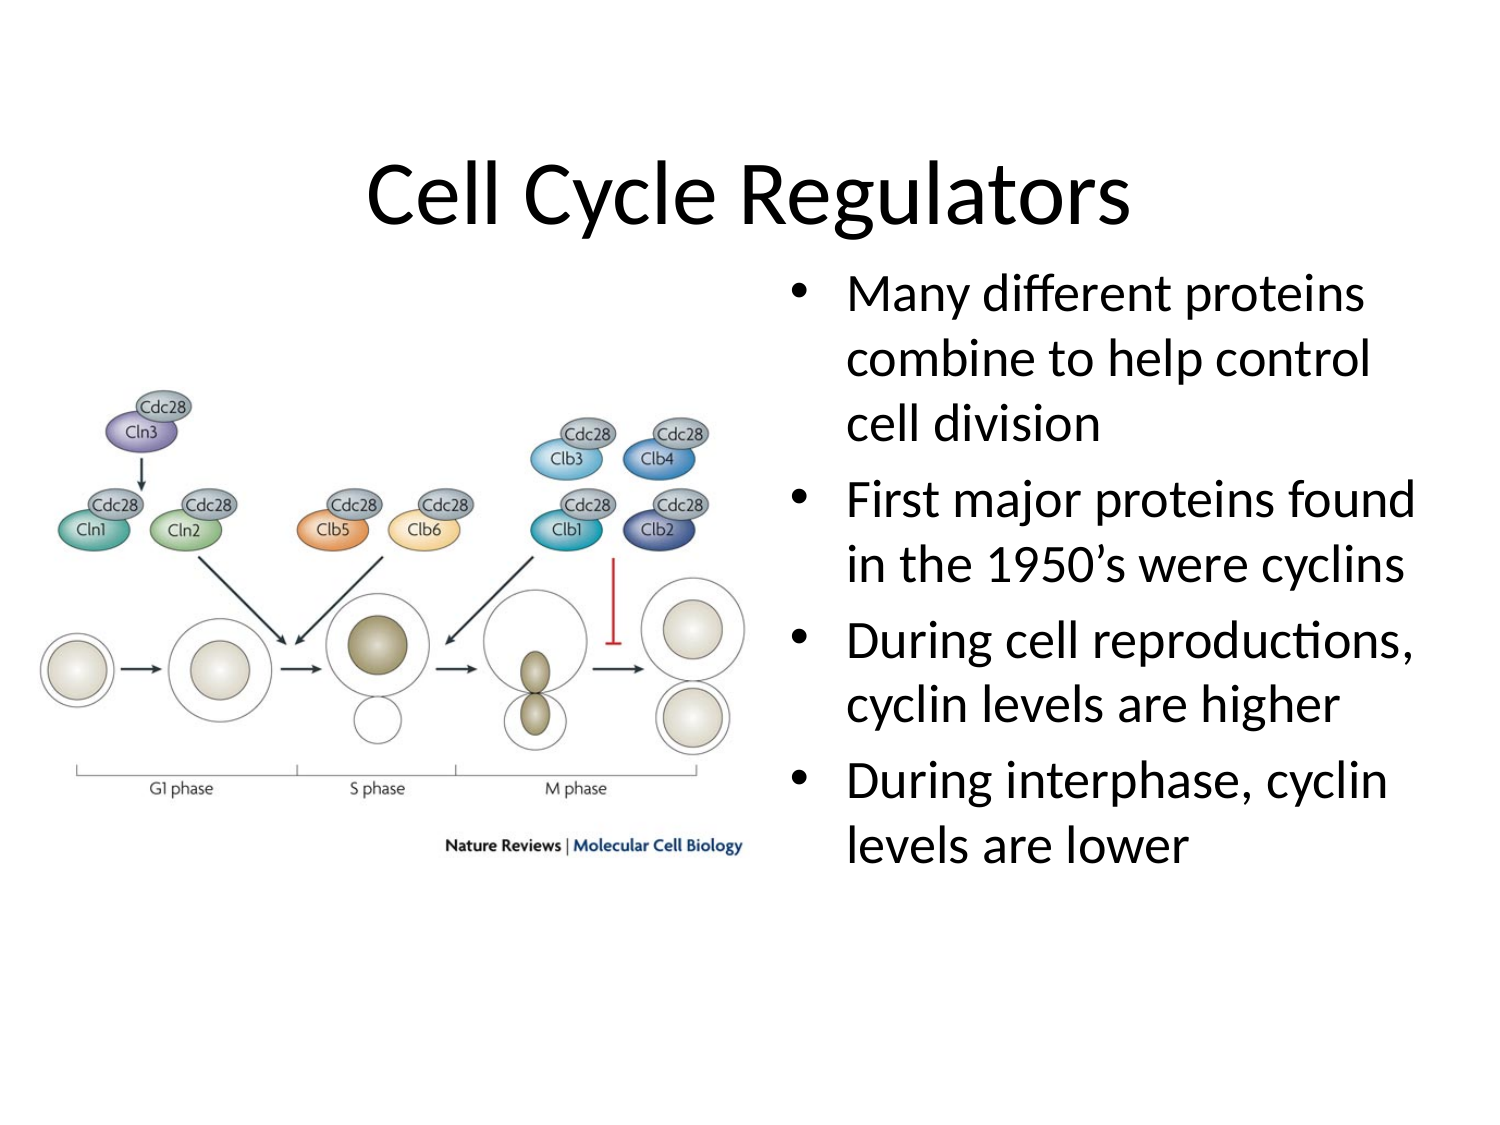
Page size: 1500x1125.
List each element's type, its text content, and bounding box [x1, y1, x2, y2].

picture [37, 387, 750, 861]
title Cell Cycle Regulators [75, 75, 1425, 300]
list Many different proteins combine to help control cell division First major proteins found in the 1950’s were cyclins During cell reproductions, cyclin levels are higher During interphase, cyclin levels are lower [774, 249, 1438, 1063]
